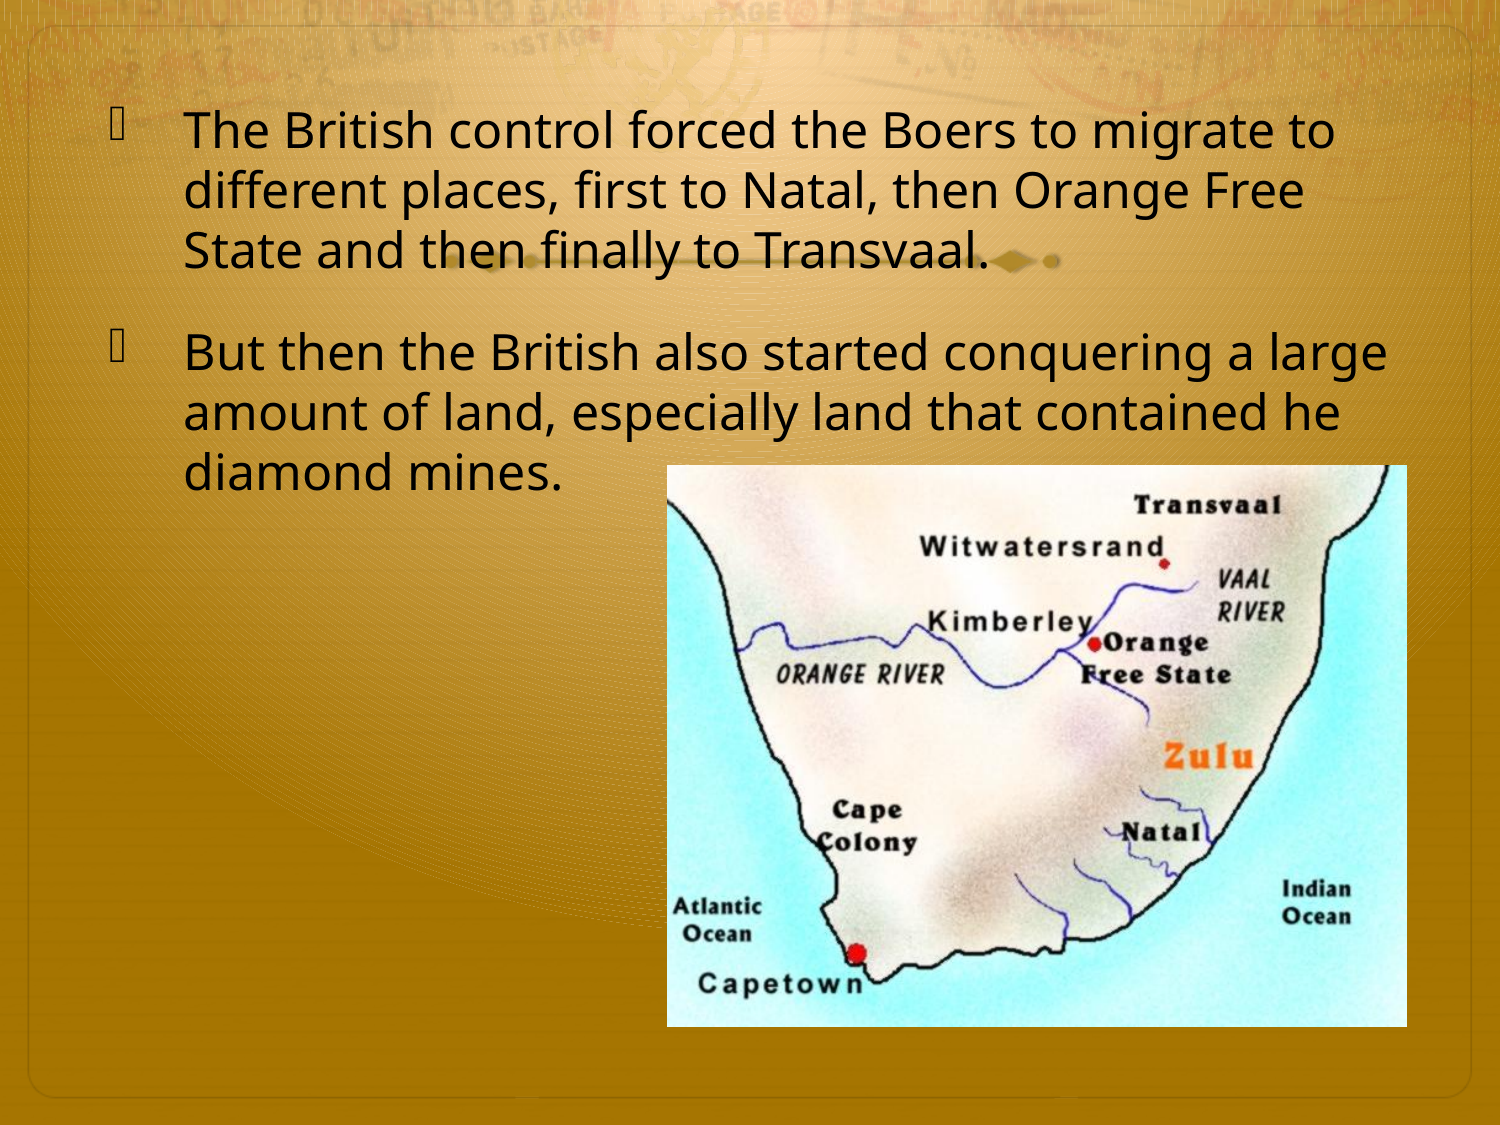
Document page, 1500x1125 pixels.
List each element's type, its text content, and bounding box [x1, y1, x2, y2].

picture [0, 0, 1500, 1125]
list The British control forced the Boers to migrate to different places, first to Natal, then Orange Free State and then finally to Transvaal. But then the British also started conquering a large amount of land, especially land that contained he diamond mines. [93, 91, 1407, 988]
